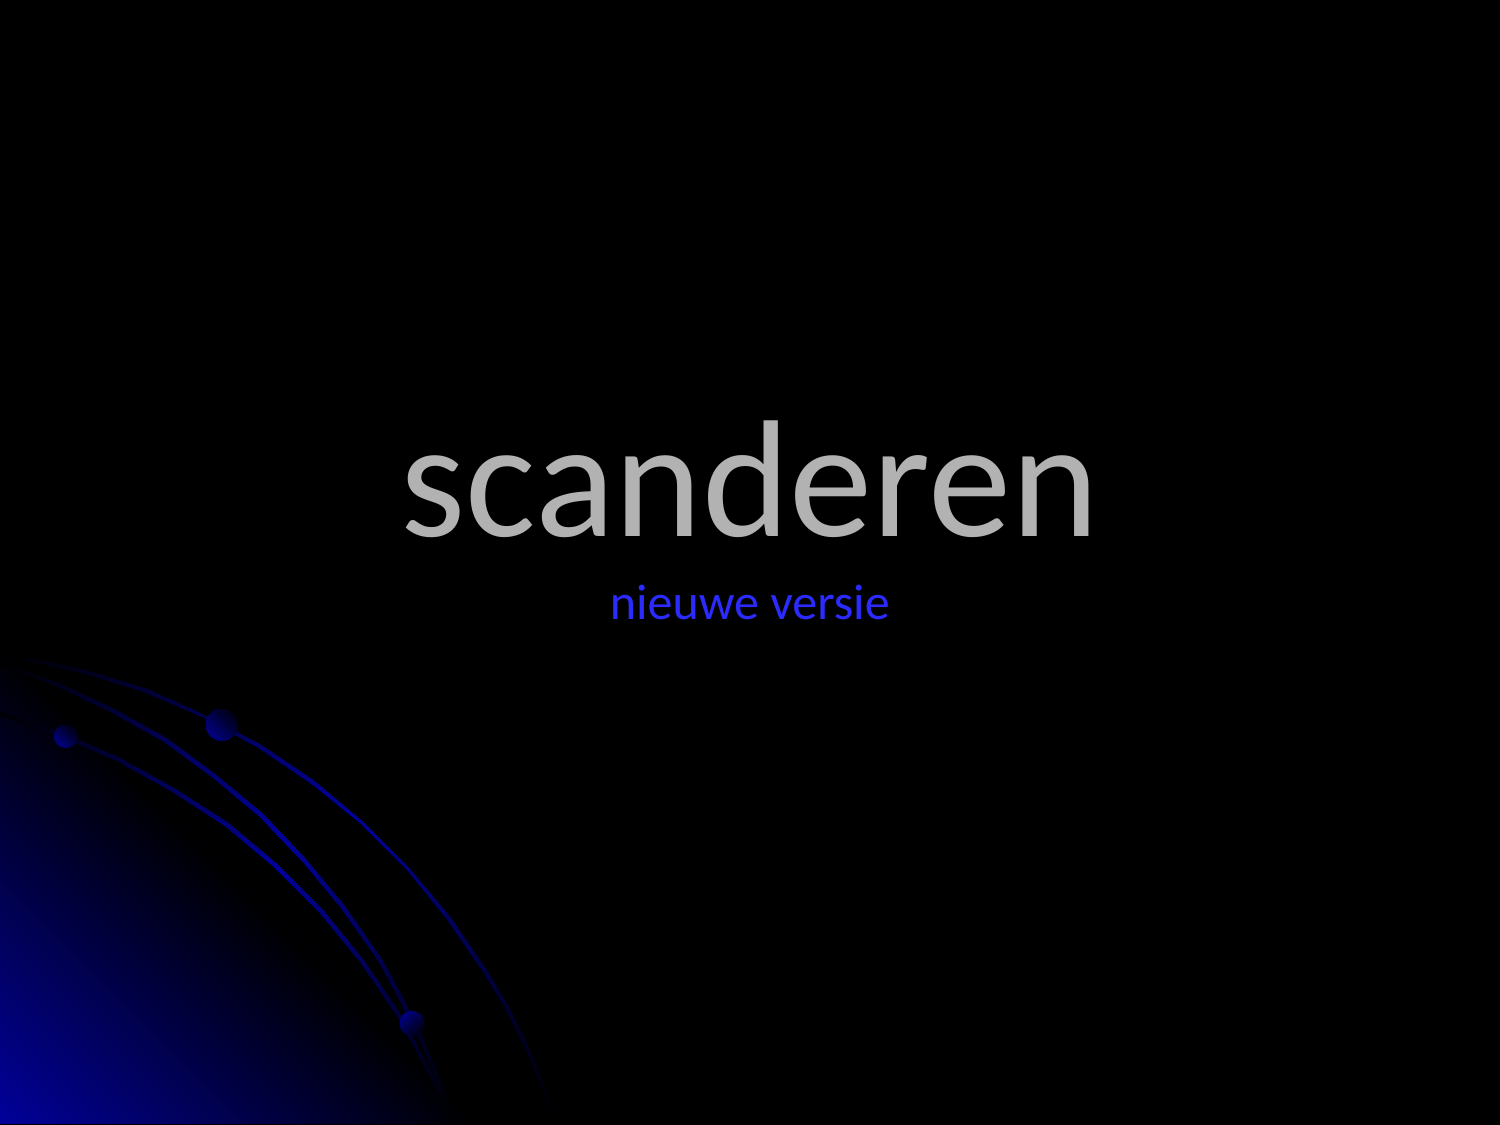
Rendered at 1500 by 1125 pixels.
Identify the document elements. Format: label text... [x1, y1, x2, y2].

title scanderen nieuwe versie [112, 306, 1388, 693]
subtitle [224, 637, 1276, 926]
